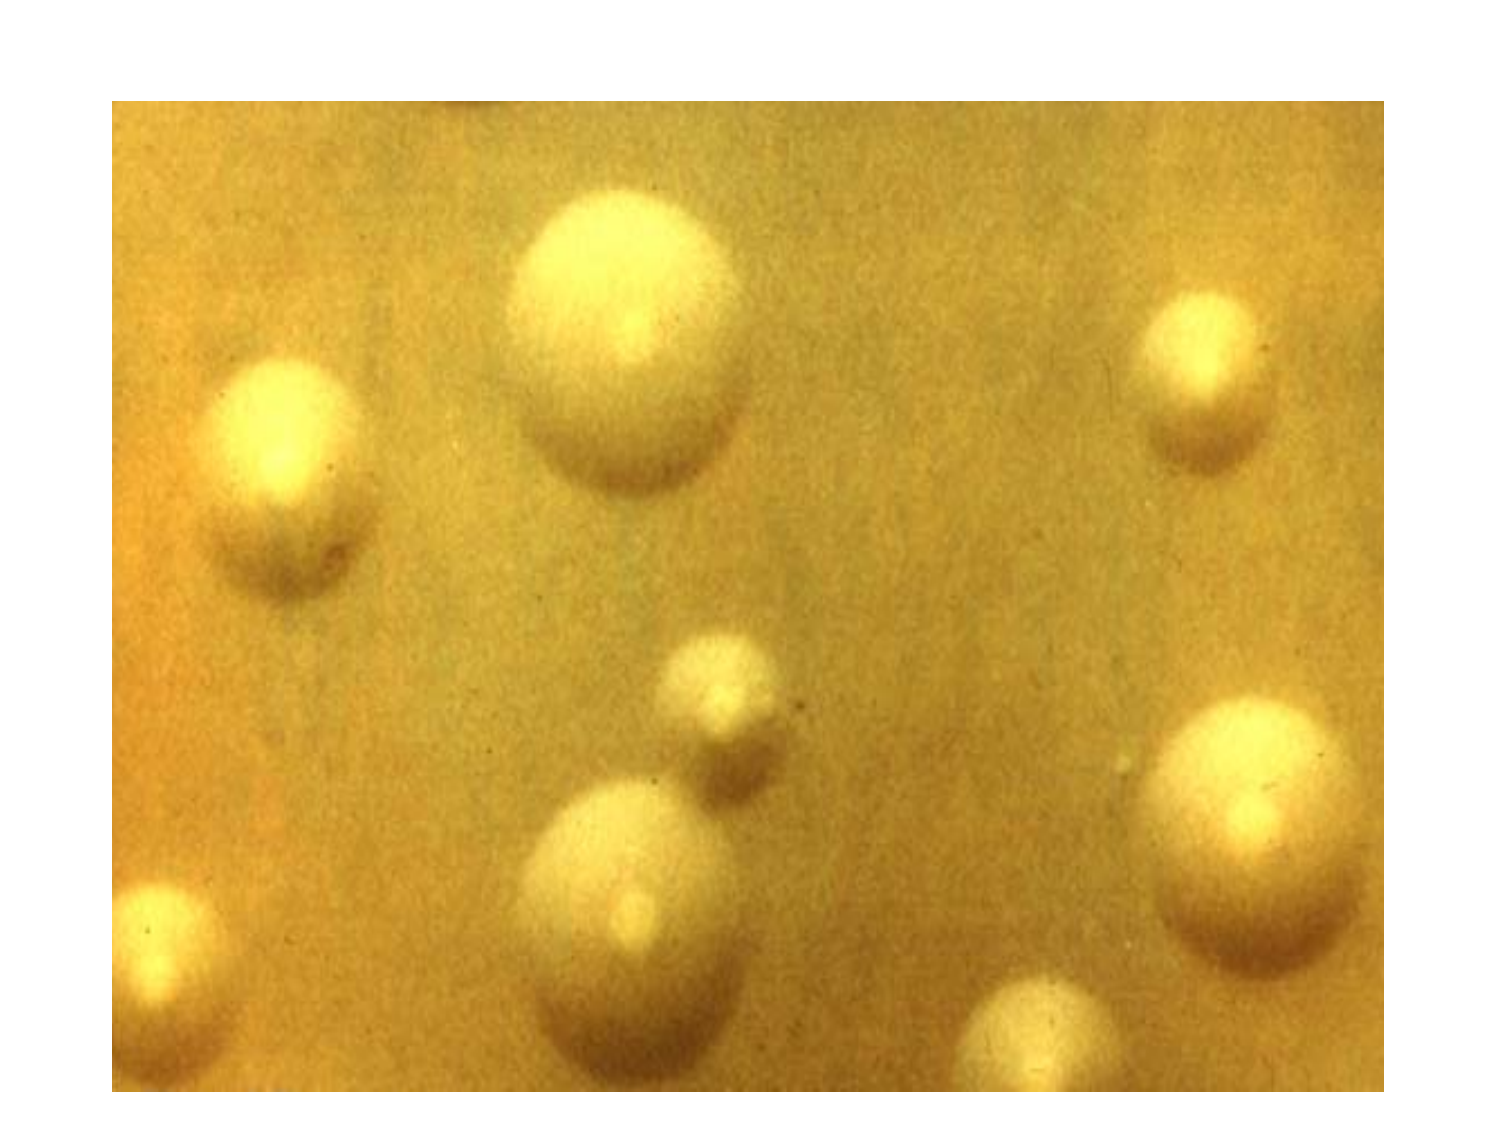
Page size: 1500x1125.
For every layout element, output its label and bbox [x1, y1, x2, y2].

list [111, 101, 1384, 1093]
